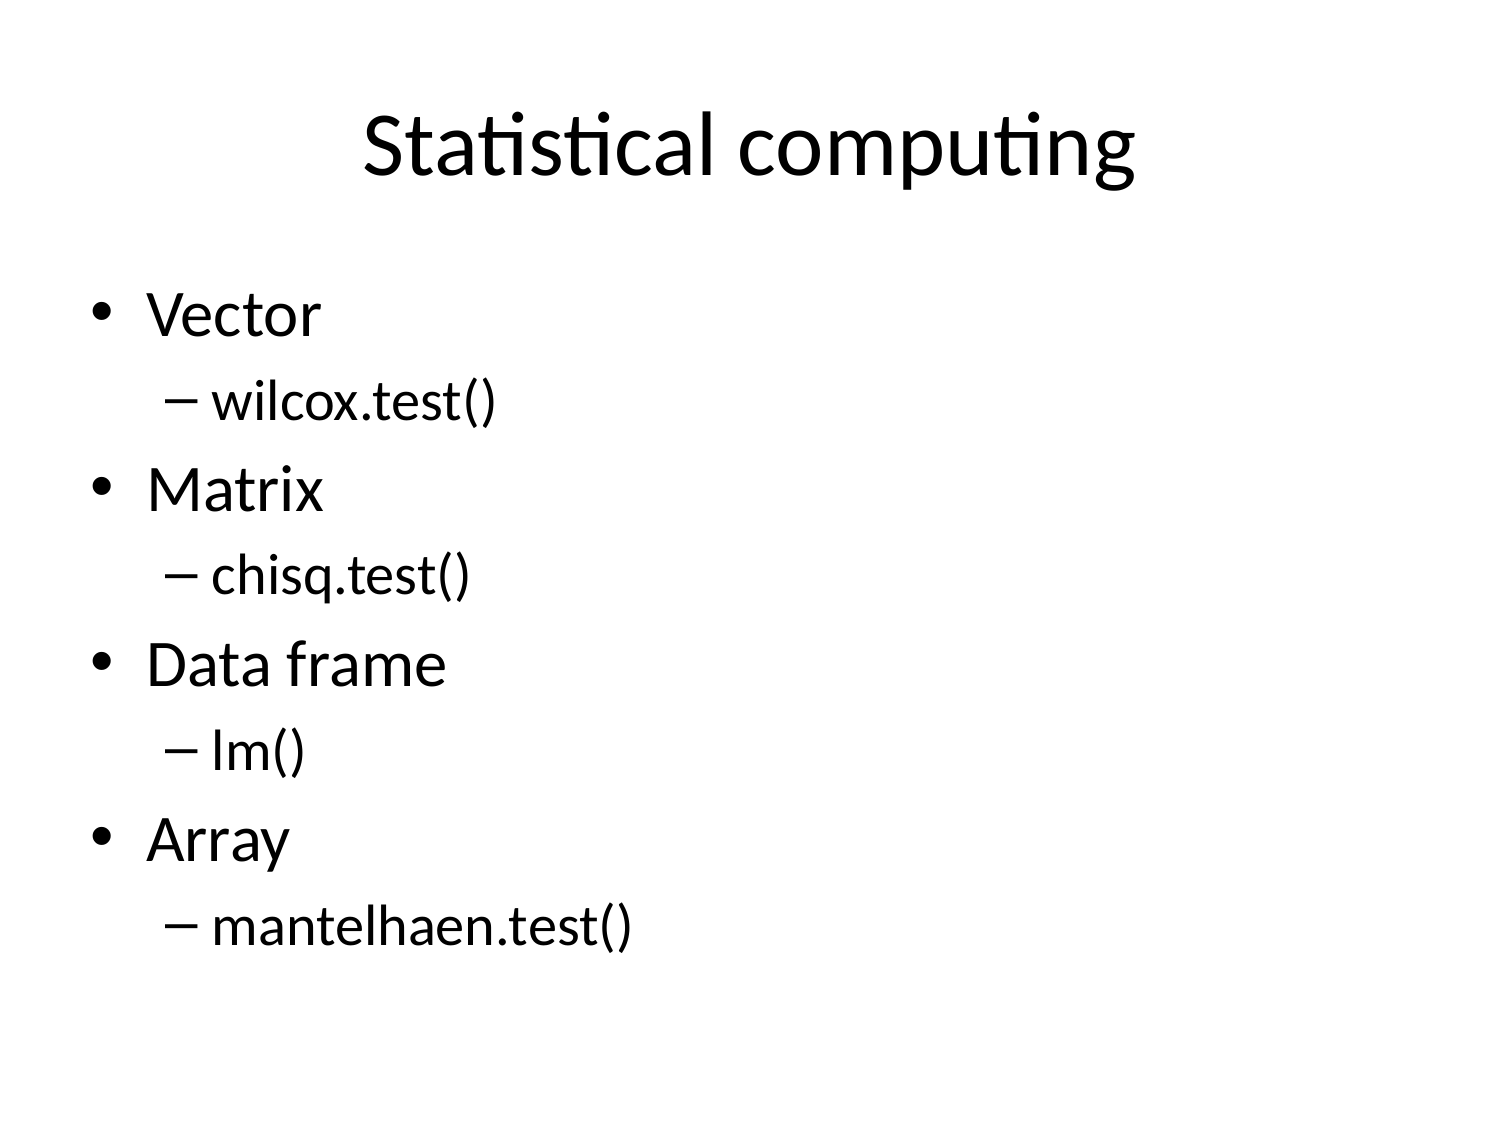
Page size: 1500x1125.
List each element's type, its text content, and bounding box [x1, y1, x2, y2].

title Statistical computing [75, 45, 1425, 233]
list Vector wilcox.test() Matrix chisq.test() Data frame lm() Array mantelhaen.test() [75, 262, 1425, 1005]
